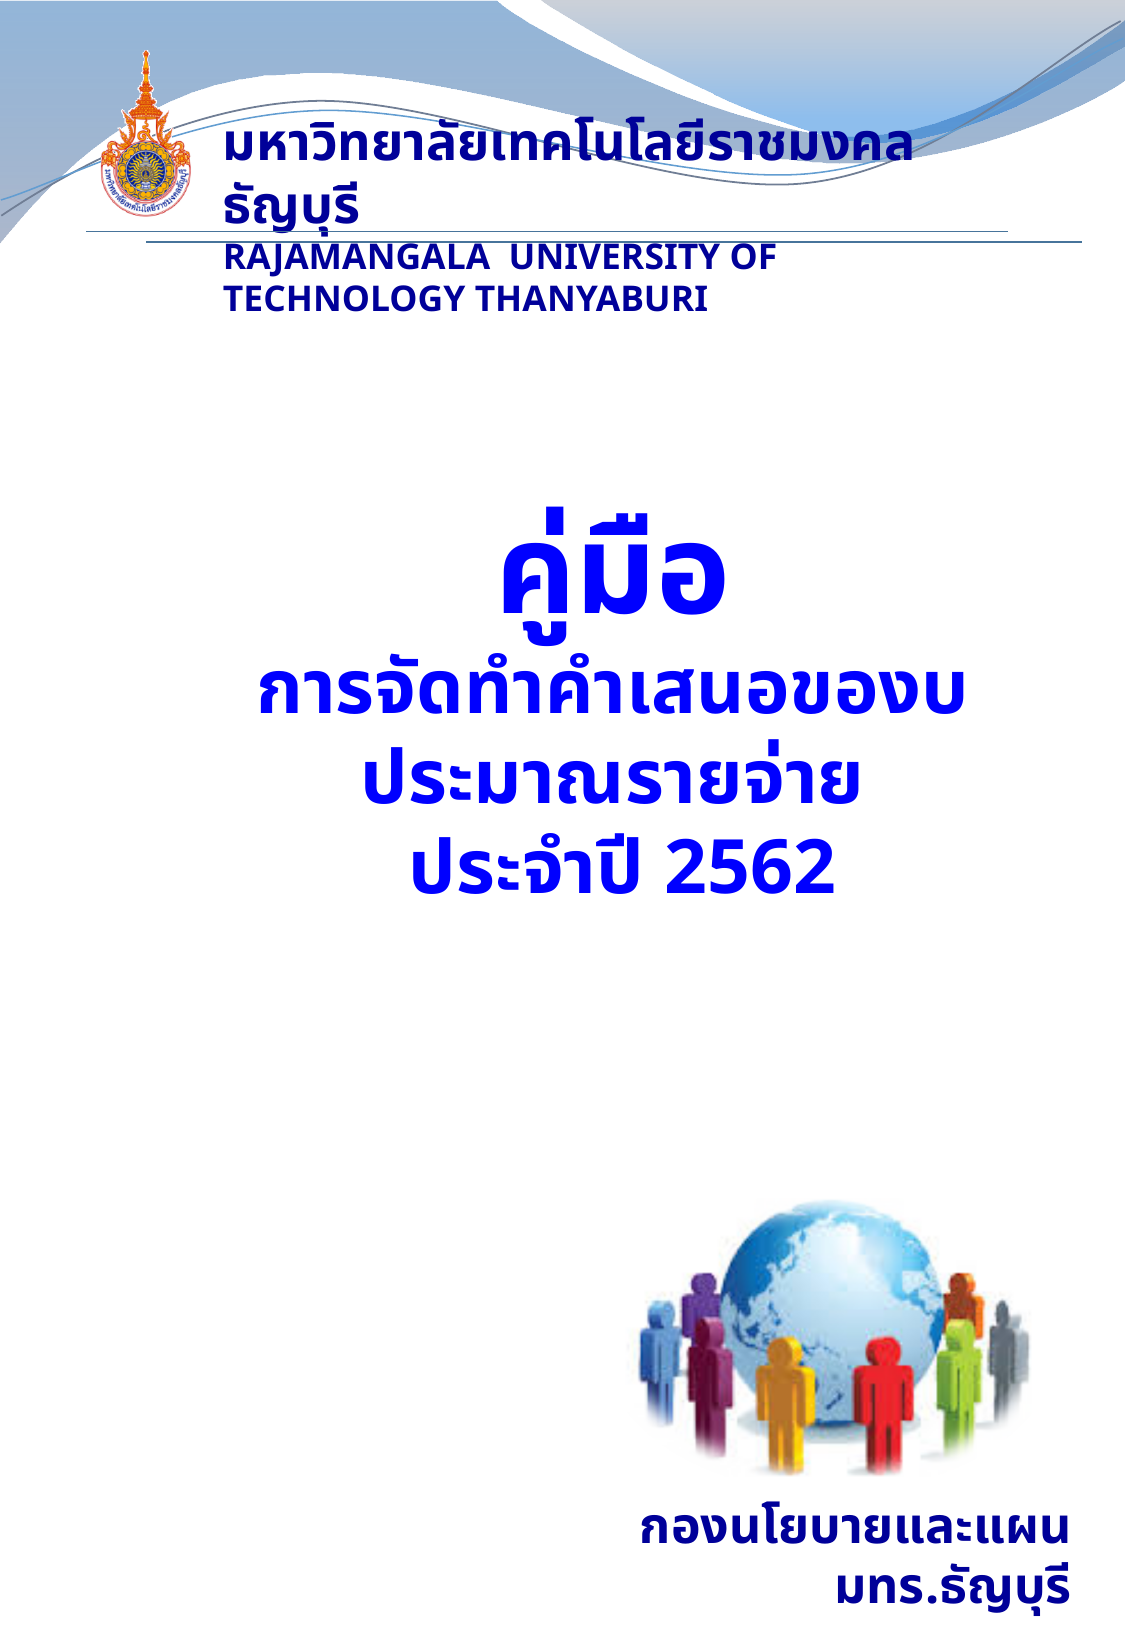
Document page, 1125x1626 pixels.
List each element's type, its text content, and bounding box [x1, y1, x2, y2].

title คู่มือ การจัดทำคำเสนอของบประมาณรายจ่าย ประจำปี 2562 [160, 481, 1069, 916]
text_box มหาวิทยาลัยเทคโนโลยีราชมงคลธัญบุรี RAJAMANGALA UNIVERSITY OF TECHNOLOGY THANYABURI [206, 253, 975, 328]
picture [598, 1190, 1061, 1494]
text_box มหาวิทยาลัยเทคโนโลยีราชมงคลธัญบุรี RAJAMANGALA UNIVERSITY OF TECHNOLOGY THANYABURI [213, 100, 975, 231]
subtitle กองนโยบายและแผน มทร.ธัญบุรี [520, 1485, 1083, 1569]
picture [86, 44, 207, 224]
